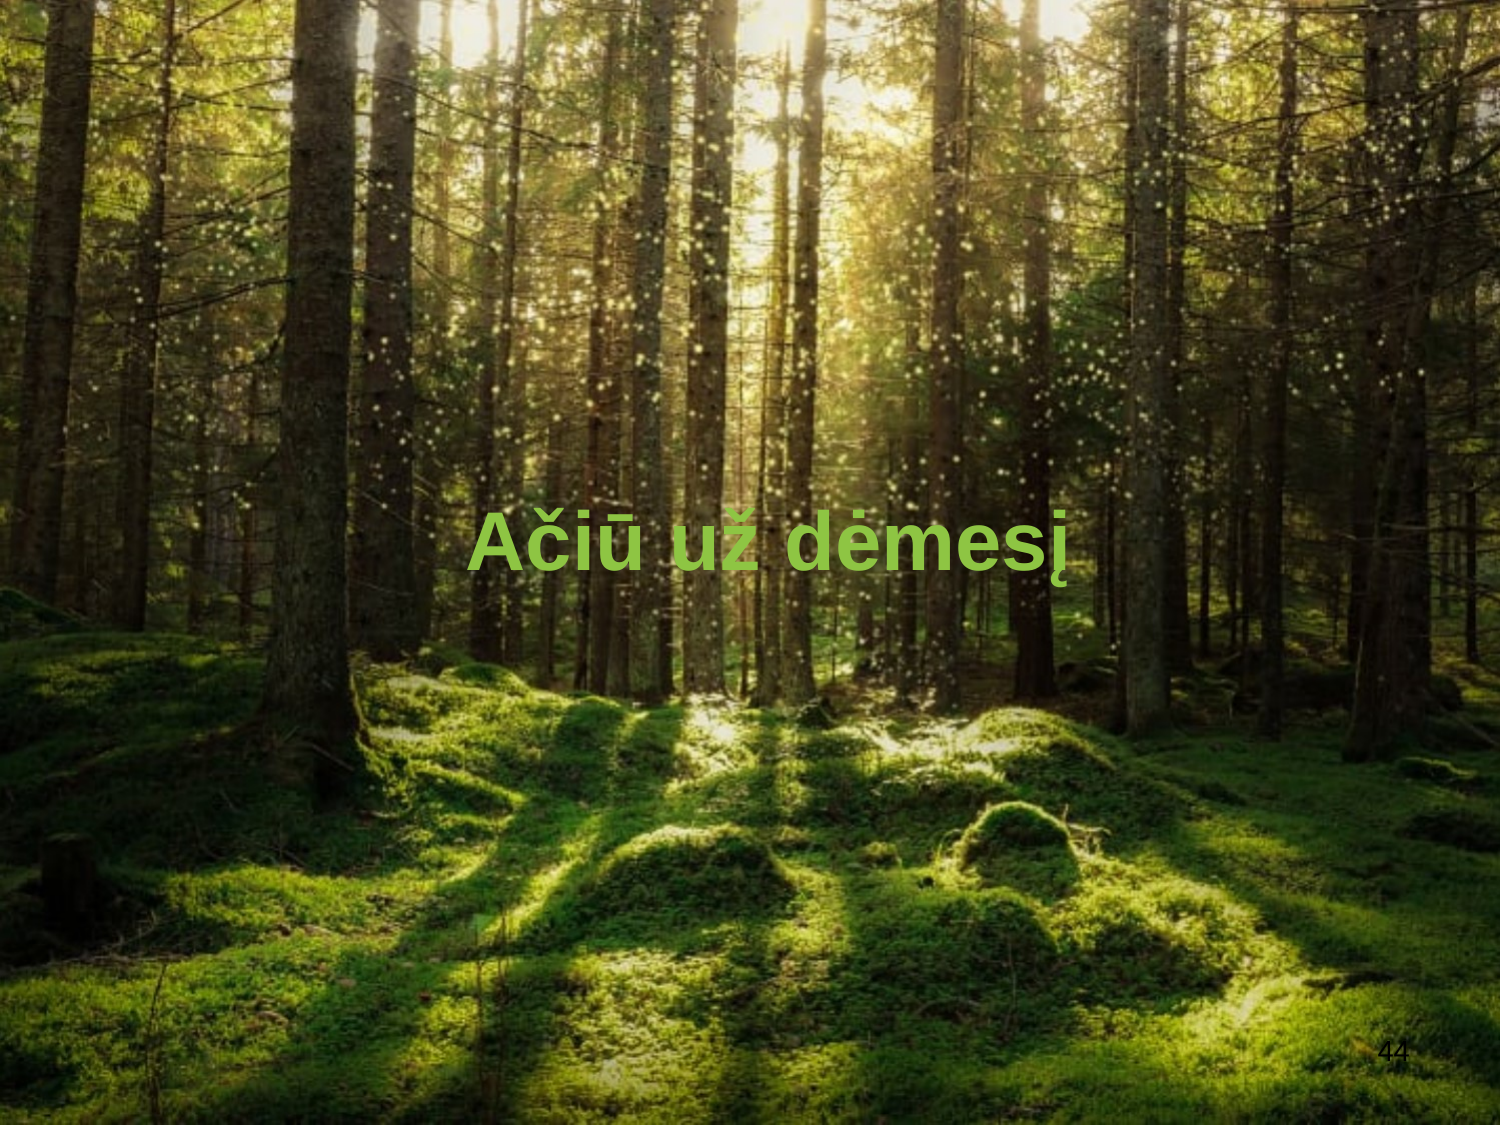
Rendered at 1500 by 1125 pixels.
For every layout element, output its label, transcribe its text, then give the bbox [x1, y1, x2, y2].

slide_number 44 [1074, 1024, 1426, 1103]
text_box Ačiū už dėmesį [451, 479, 1250, 595]
picture [0, 0, 1500, 1125]
